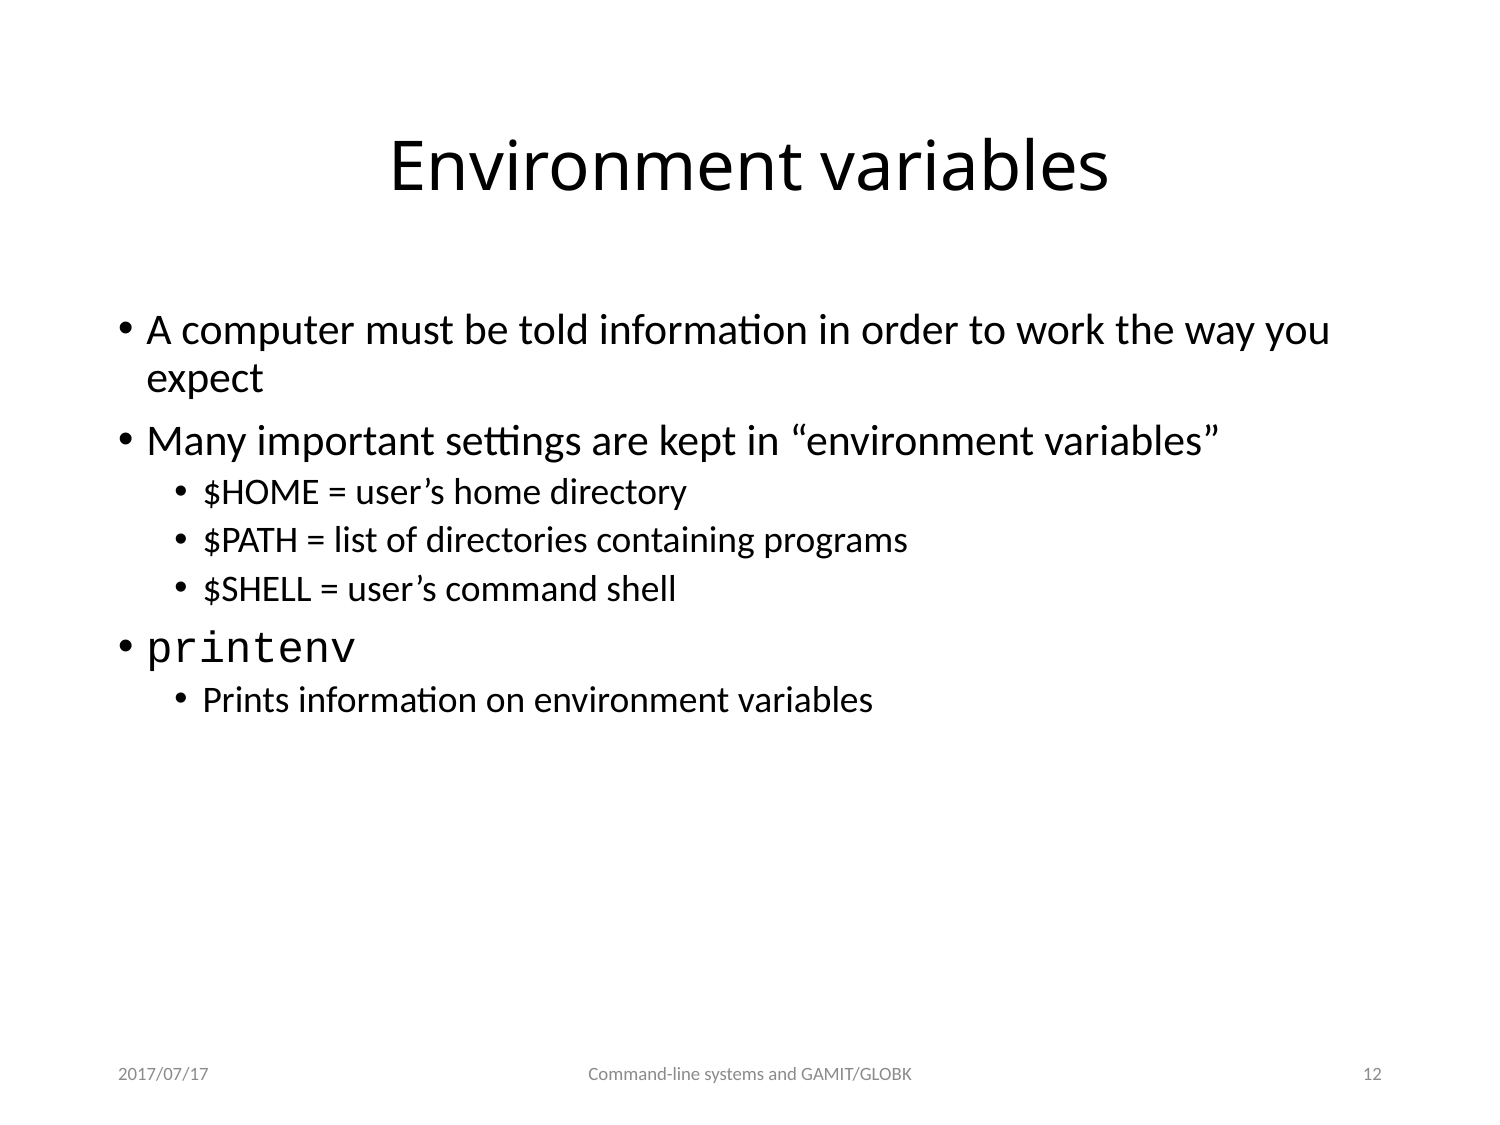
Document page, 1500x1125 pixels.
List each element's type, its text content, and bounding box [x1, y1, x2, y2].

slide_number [103, 1042, 441, 1103]
list A computer must be told information in order to work the way you expect Many important settings are kept in “environment variables” $HOME = user’s home directory $PATH = list of directories containing programs $SHELL = user’s command shell printenv Prints information on environment variables [103, 299, 1397, 1014]
slide_number 11 [1059, 1042, 1397, 1103]
footer Command-line systems and GAMIT/GLOBK [496, 1042, 1004, 1103]
title Environment variables [103, 59, 1397, 278]
